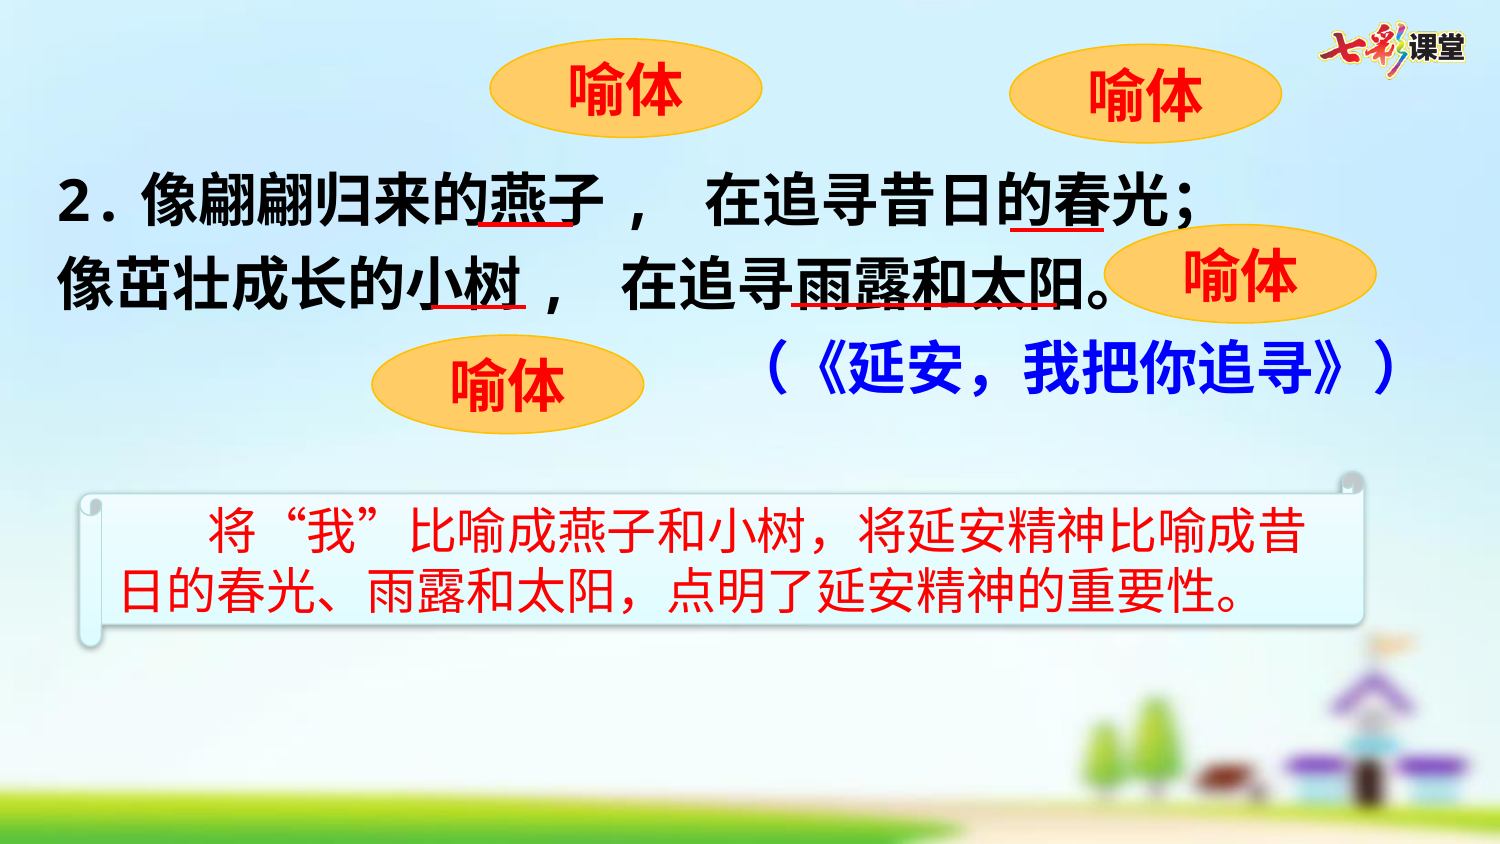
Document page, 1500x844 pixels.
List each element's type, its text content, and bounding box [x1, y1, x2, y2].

text_box 2.像翩翩归来的燕子, 在追寻昔日的春光； 像茁壮成长的小树, 在追寻雨露和太阳。 （《延安，我把你追寻》） [41, 141, 1459, 577]
picture [0, 0, 1500, 844]
text_box 喻体 [369, 333, 646, 436]
text_box 喻体 [488, 36, 764, 140]
text_box 喻体 [1007, 42, 1284, 145]
text_box 将“我”比喻成燕子和小树，将延安精神比喻成昔日的春光、雨露和太阳，点明了延安精神的重要性。 [78, 471, 1365, 648]
text_box 喻体 [1102, 222, 1379, 326]
